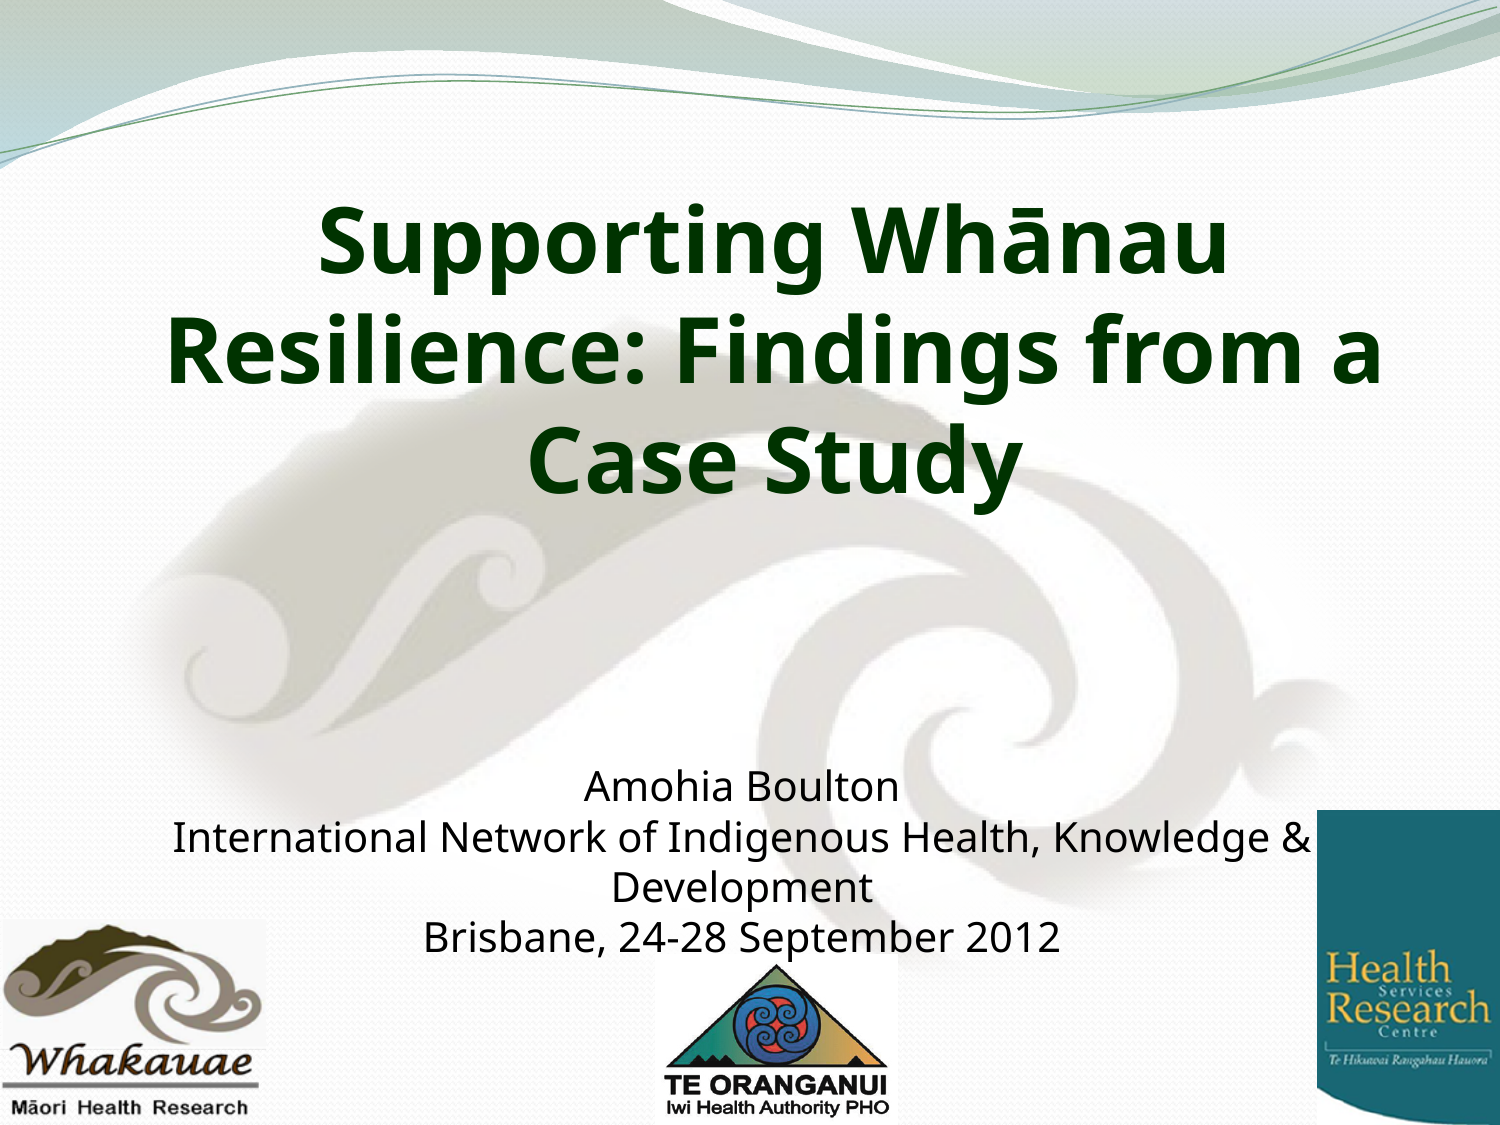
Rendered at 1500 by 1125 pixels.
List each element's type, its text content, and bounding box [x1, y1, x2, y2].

picture [1317, 810, 1500, 1125]
picture [655, 1012, 898, 1125]
picture [0, 919, 266, 1125]
text_box Supporting Whānau Resilience: Findings from a Case Study [99, 373, 1450, 622]
title [53, 101, 1404, 291]
text_box Amohia Boulton International Network of Indigenous Health, Knowledge & Development Brisbane, 24-28 September 2012 [64, 752, 1420, 1012]
